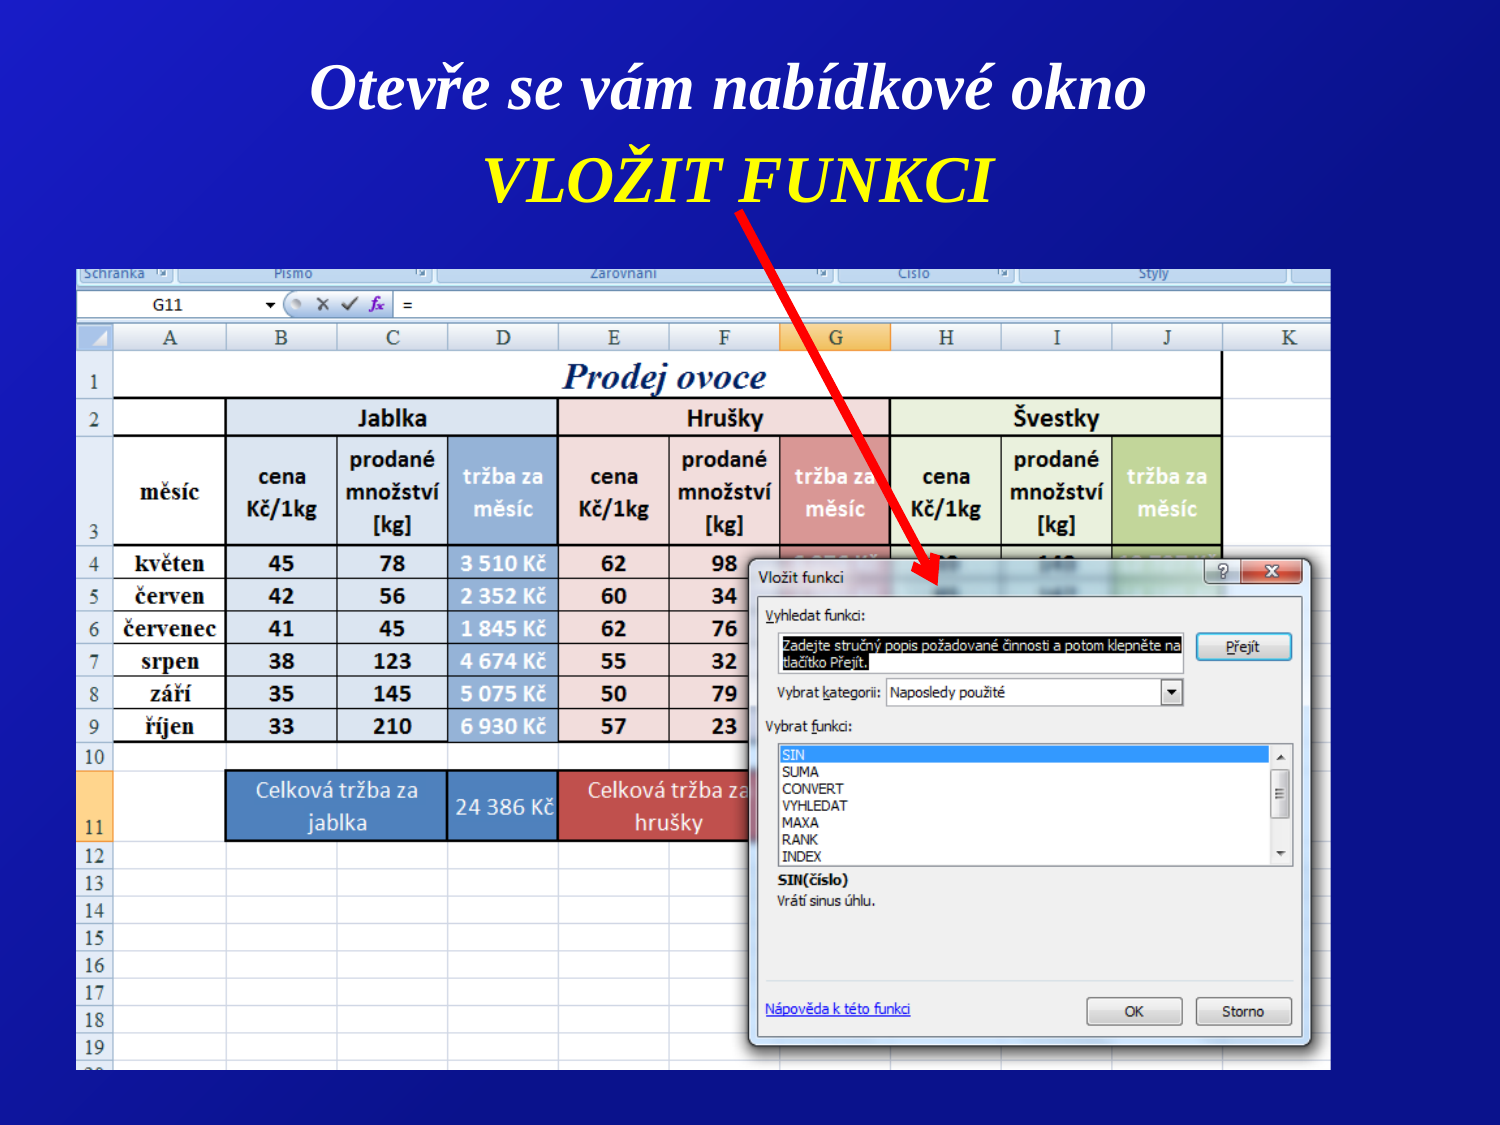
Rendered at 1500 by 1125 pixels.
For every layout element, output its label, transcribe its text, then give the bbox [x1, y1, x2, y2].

picture [58, 269, 1331, 1070]
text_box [650, 298, 1026, 499]
text_box Otevře se vám nabídkové okno VLOŽIT FUNKCI [46, 35, 1430, 211]
